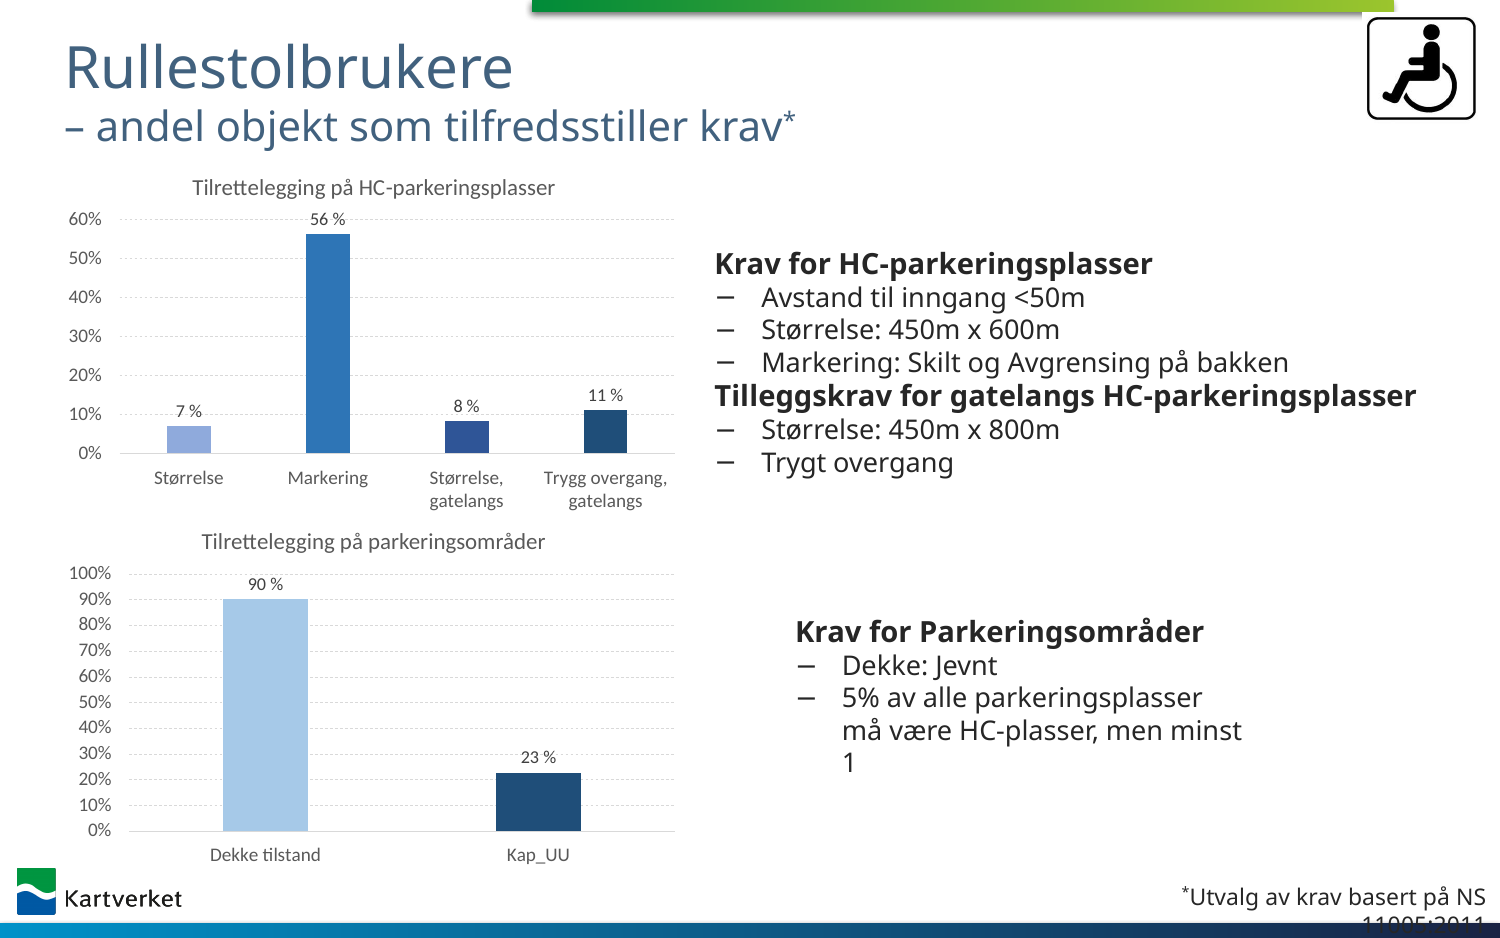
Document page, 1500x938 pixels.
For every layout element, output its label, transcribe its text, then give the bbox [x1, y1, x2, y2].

text_box Rullestolbrukere – andel objekt som tilfredsstiller krav* [49, 25, 1431, 158]
text_box Krav for Parkeringsområder Dekke: Jevnt 5% av alle parkeringsplasser må være HC-plasser, men minst 1 [780, 605, 1261, 786]
picture [1362, 12, 1481, 126]
text_box Krav for HC-parkeringsplasser Avstand til inngang <50m Størrelse: 450m x 600m Markering: Skilt og Avgrensing på bakken Tilleggskrav for gatelangs HC-parkeringsplasser Størrelse: 450m x 800m Trygt overgang [699, 237, 1433, 485]
picture [62, 166, 686, 519]
text_box *Utvalg av krav basert på NS 11005:2011 [1068, 873, 1500, 938]
picture [62, 520, 686, 874]
